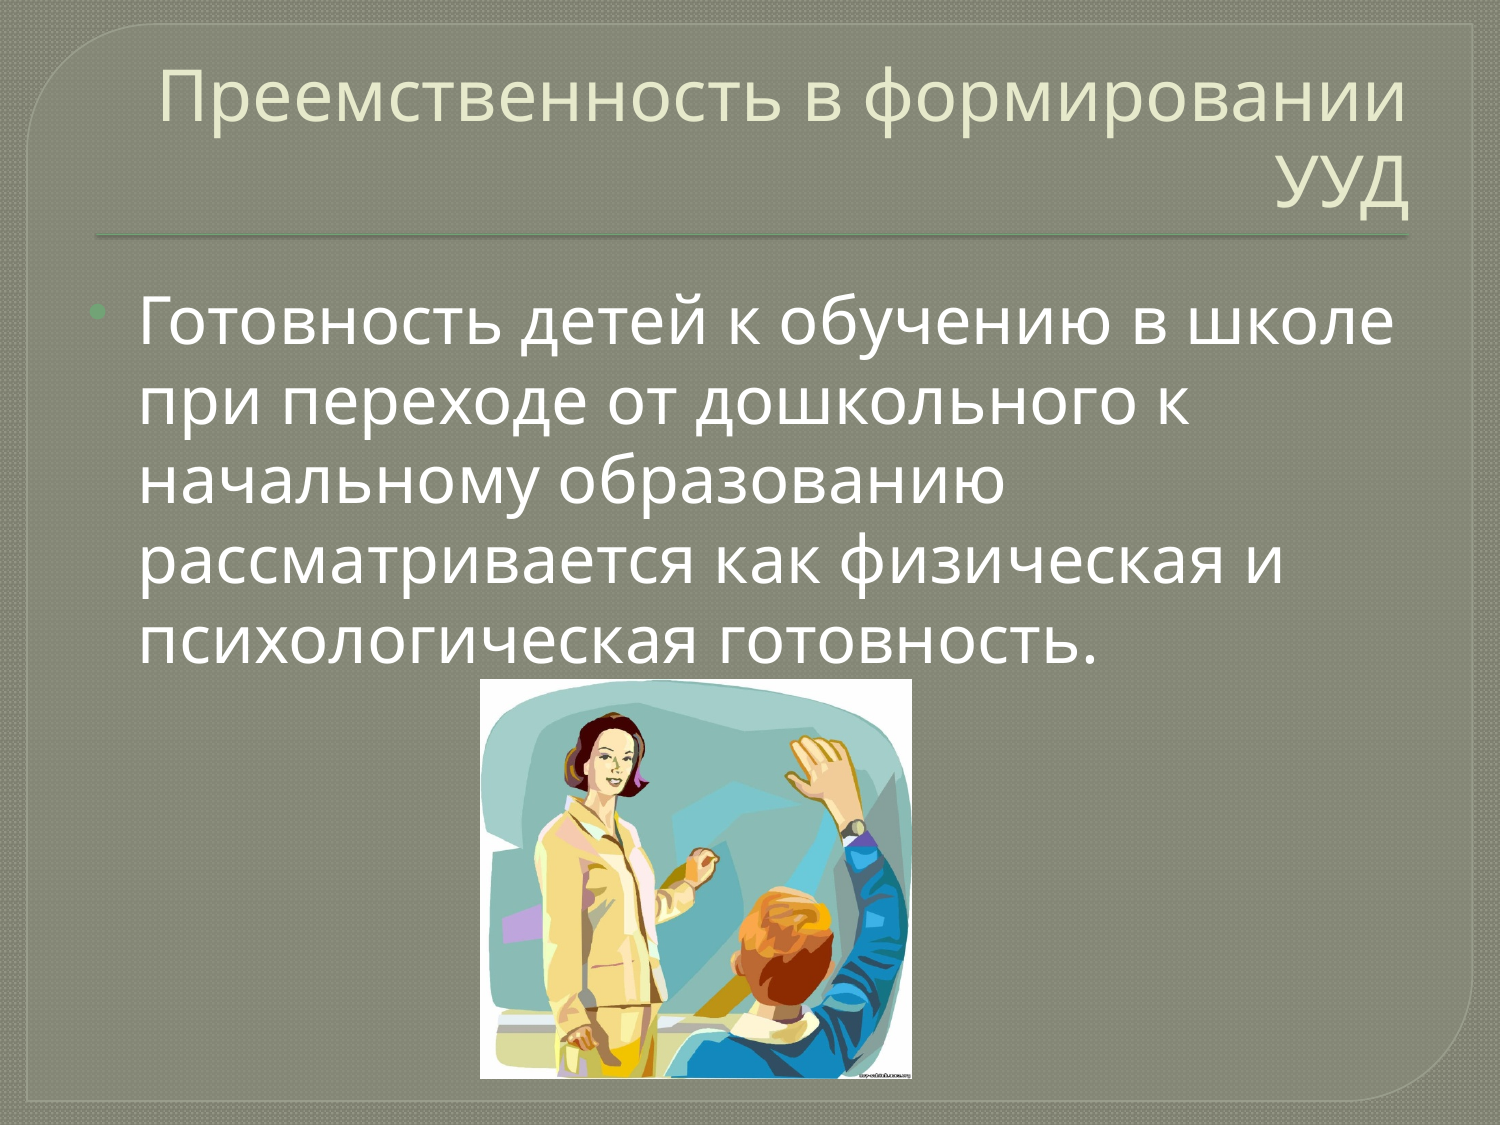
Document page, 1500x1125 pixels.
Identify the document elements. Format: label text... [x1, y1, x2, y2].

list Готовность детей к обучению в школе при переходе от дошкольного к начальному образованию рассматривается как физическая и психологическая готовность. [75, 270, 1425, 1013]
title Преемственность в формировании УУД [75, 41, 1425, 230]
picture [480, 679, 912, 1080]
